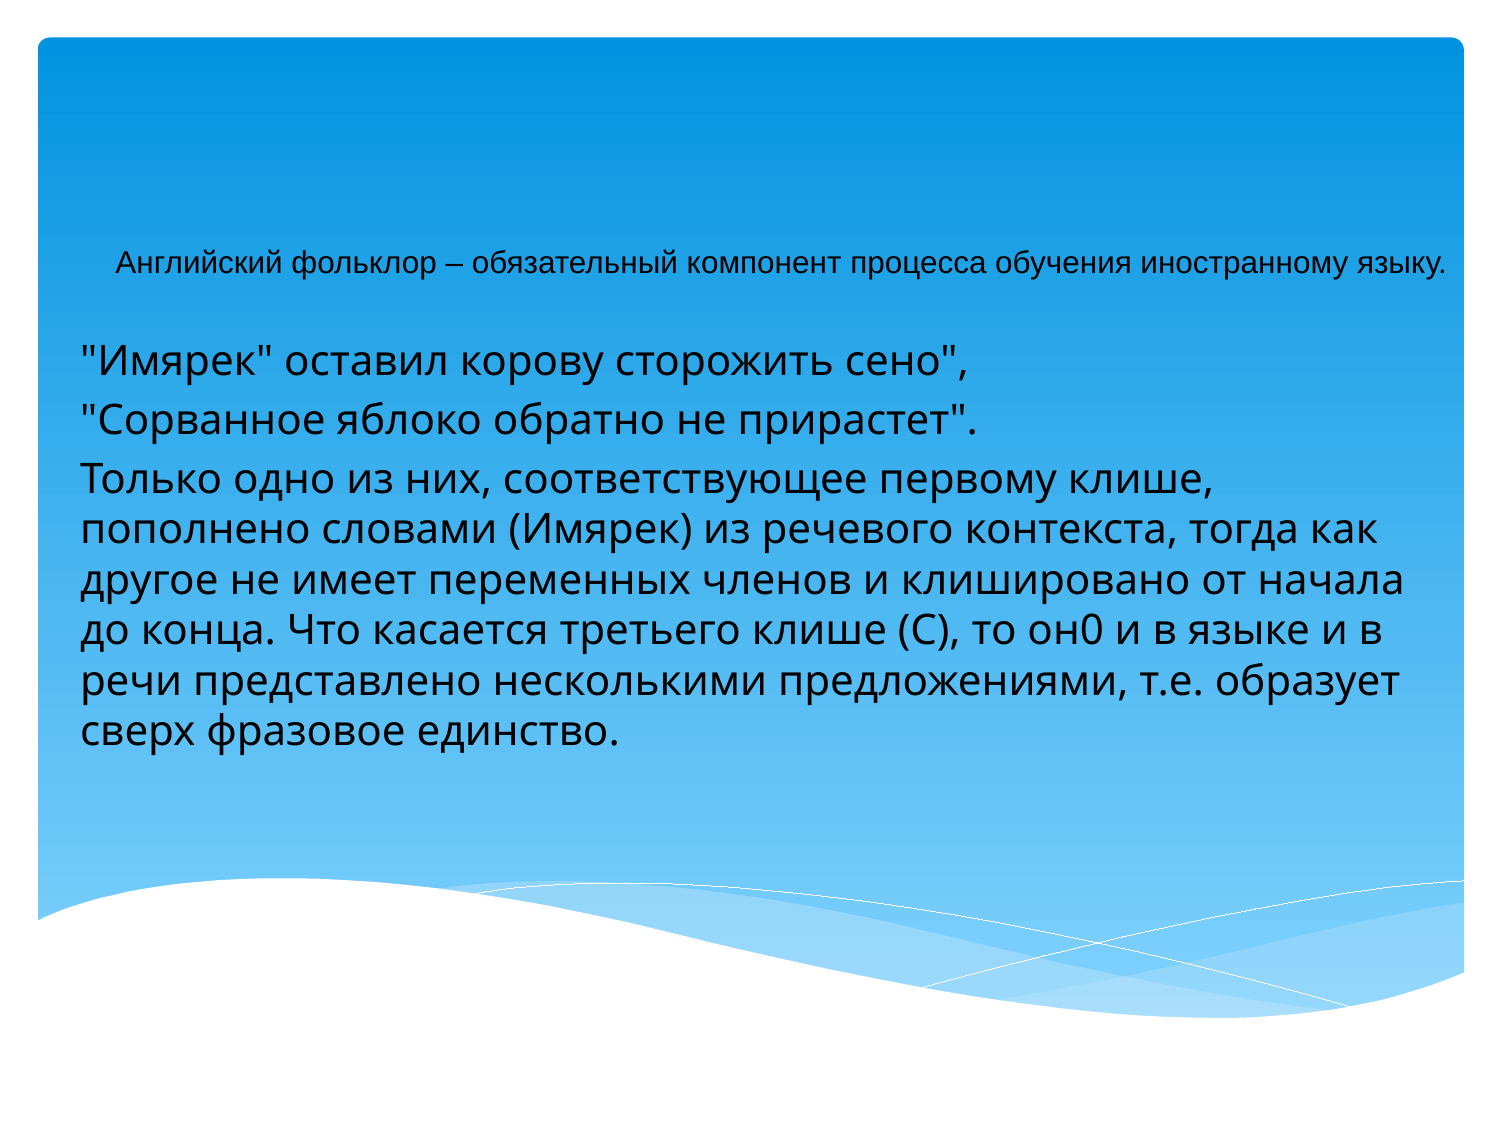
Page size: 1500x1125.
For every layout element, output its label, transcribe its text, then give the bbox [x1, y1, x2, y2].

title Английский фольклор – обязательный компонент процесса обучения иностранному языку. [100, 137, 1463, 386]
subtitle "Имярек" оставил корову сторожить сено", "Сорванное яблоко обратно не прирастет". Только одно из них, соответствующее первому клише, пополнено словами (Имярек) из речевого контекста, тогда как другое не имеет переменных членов и клишировано от начала до конца. Что касается третьего клише (С), то он0 и в языке и в речи представлено несколькими предложениями, т.е. образует сверх фразовое единство. [64, 267, 1436, 825]
